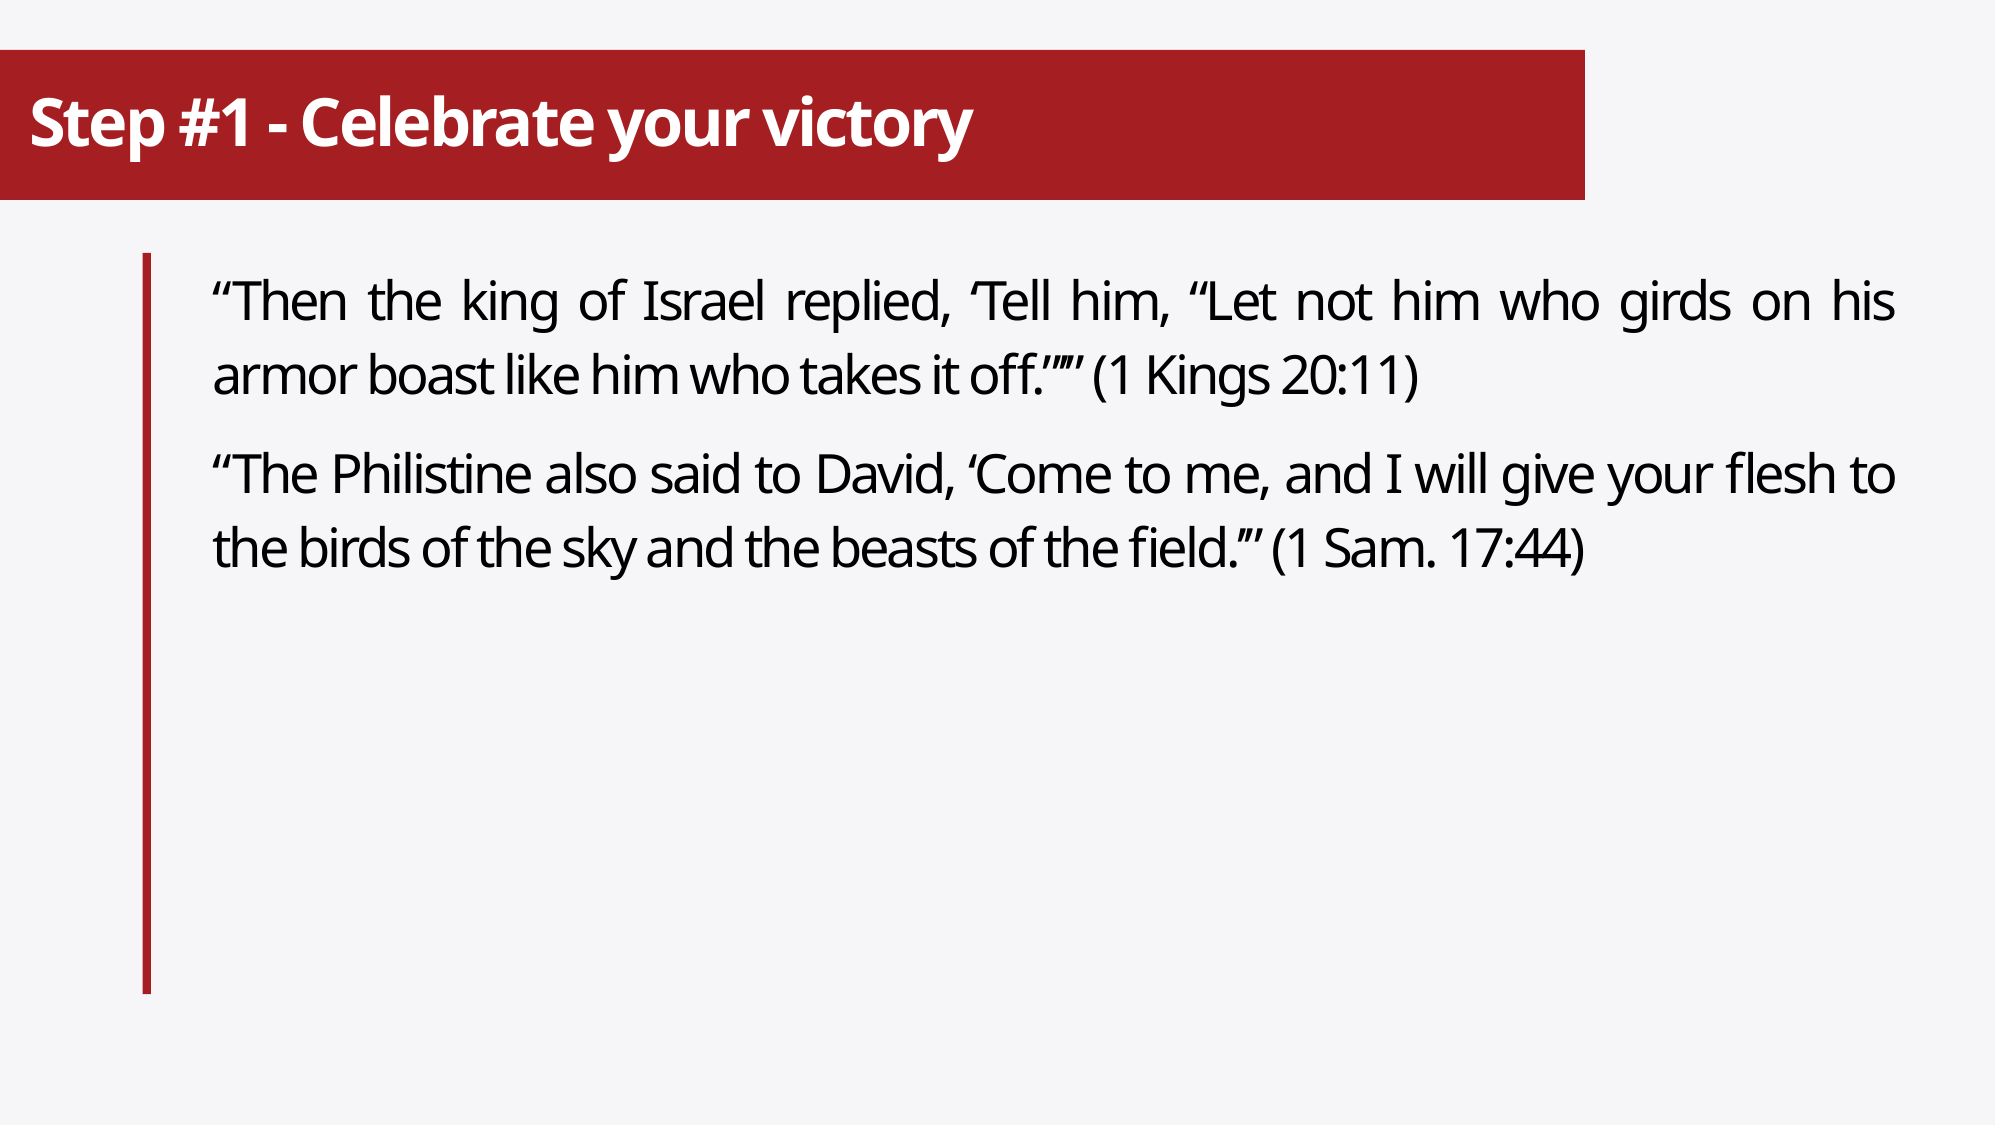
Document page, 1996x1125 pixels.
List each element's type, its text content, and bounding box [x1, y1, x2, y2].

subtitle “Then the king of Israel replied, ‘Tell him, “Let not him who girds on his armor boast like him who takes it off.”’” (1 Kings 20:11) “The Philistine also said to David, ‘Come to me, and I will give your flesh to the birds of the sky and the beasts of the field.’” (1 Sam. 17:44) [197, 249, 1910, 1000]
title Step #1 - Celebrate your victory [14, 62, 1810, 188]
